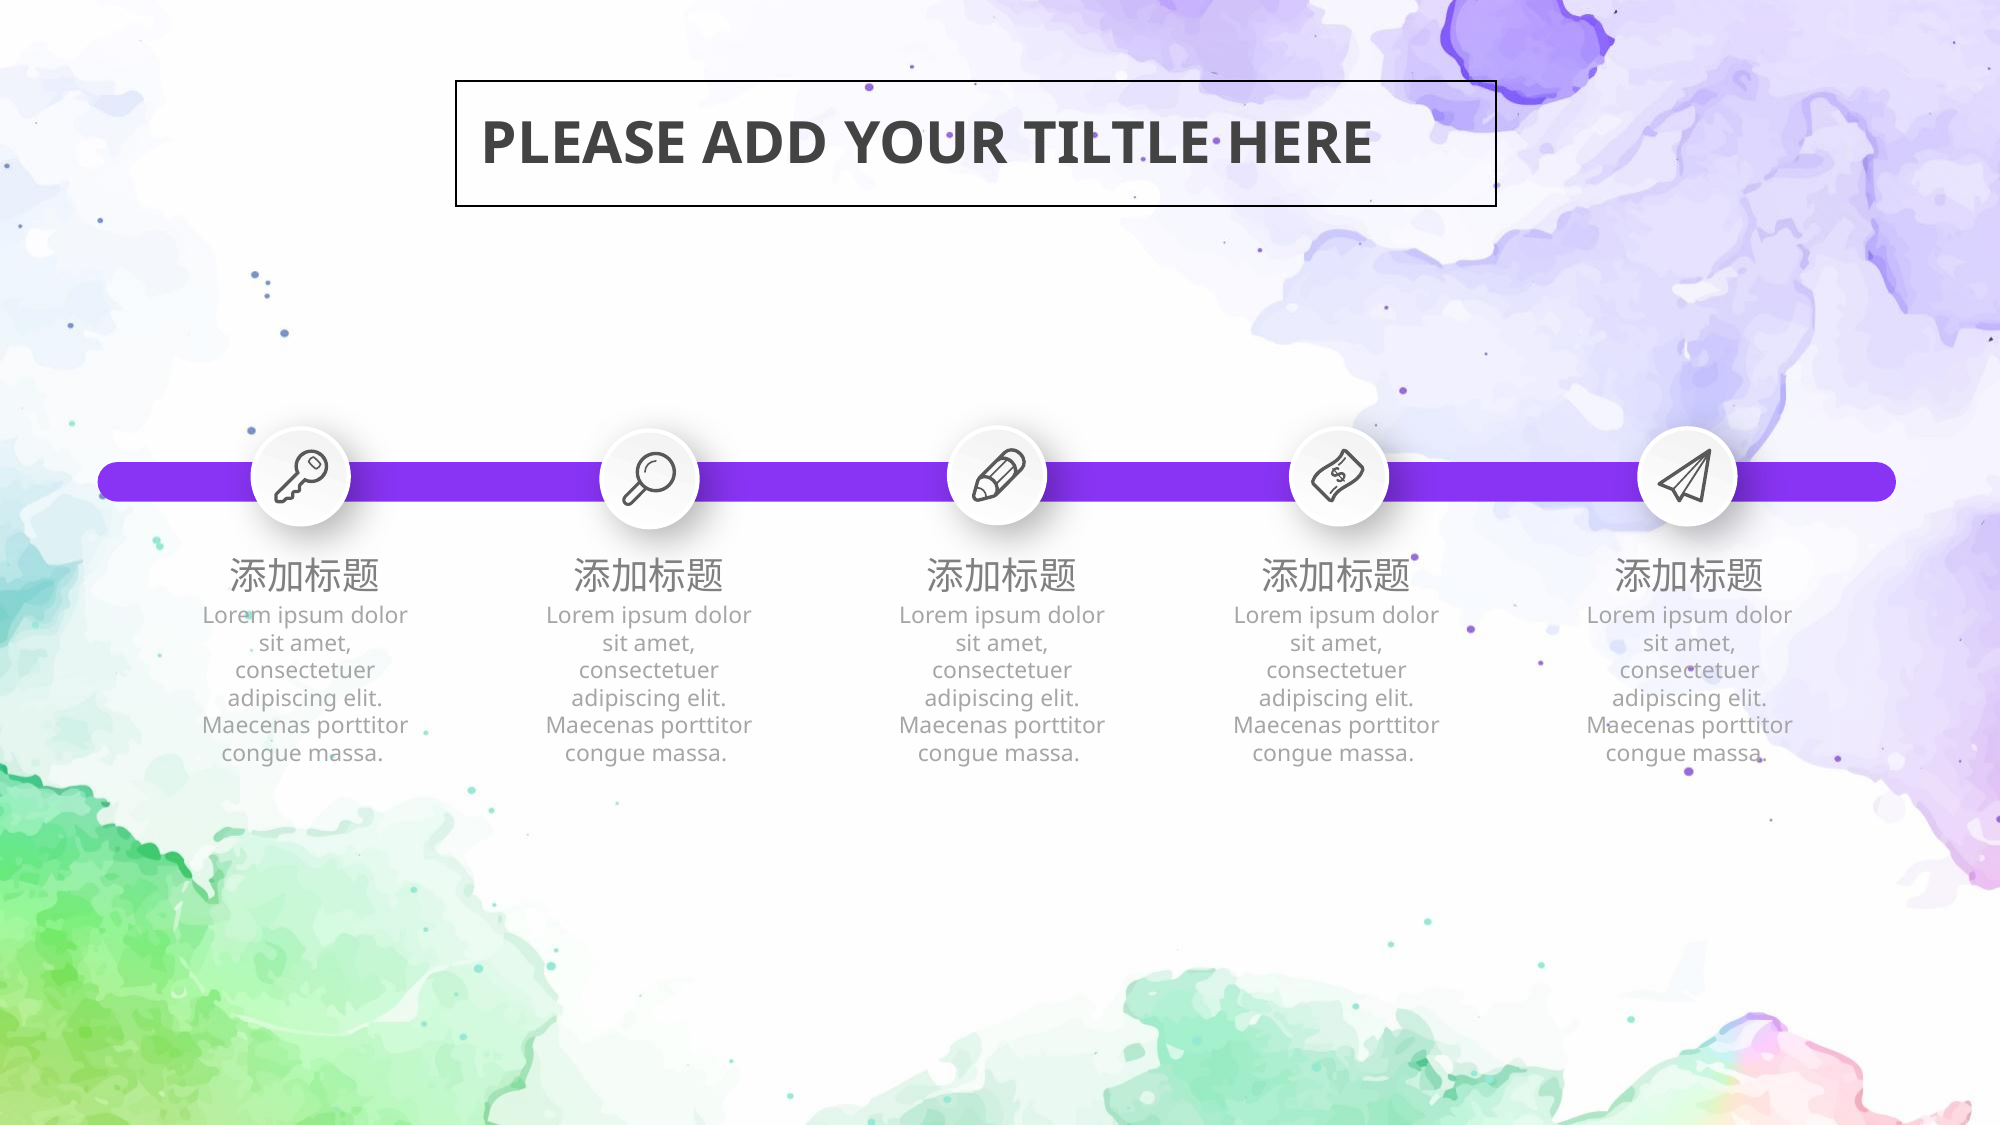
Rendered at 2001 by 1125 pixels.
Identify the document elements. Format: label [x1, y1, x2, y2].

text_box [1767, 461, 1898, 503]
text_box [948, 427, 1046, 524]
text_box [516, 544, 782, 761]
picture [0, 0, 2000, 1125]
text_box [1203, 544, 1470, 761]
text_box [252, 428, 349, 525]
text_box [96, 461, 245, 503]
text_box [1418, 461, 1633, 503]
text_box [727, 461, 941, 503]
text_box [1076, 461, 1284, 503]
text_box [378, 461, 595, 503]
text_box [1291, 428, 1388, 525]
text_box [172, 544, 439, 761]
text_box [1557, 544, 1823, 761]
text_box [601, 430, 698, 528]
text_box [869, 544, 1135, 761]
text_box [455, 80, 1497, 207]
text_box [1639, 428, 1736, 525]
